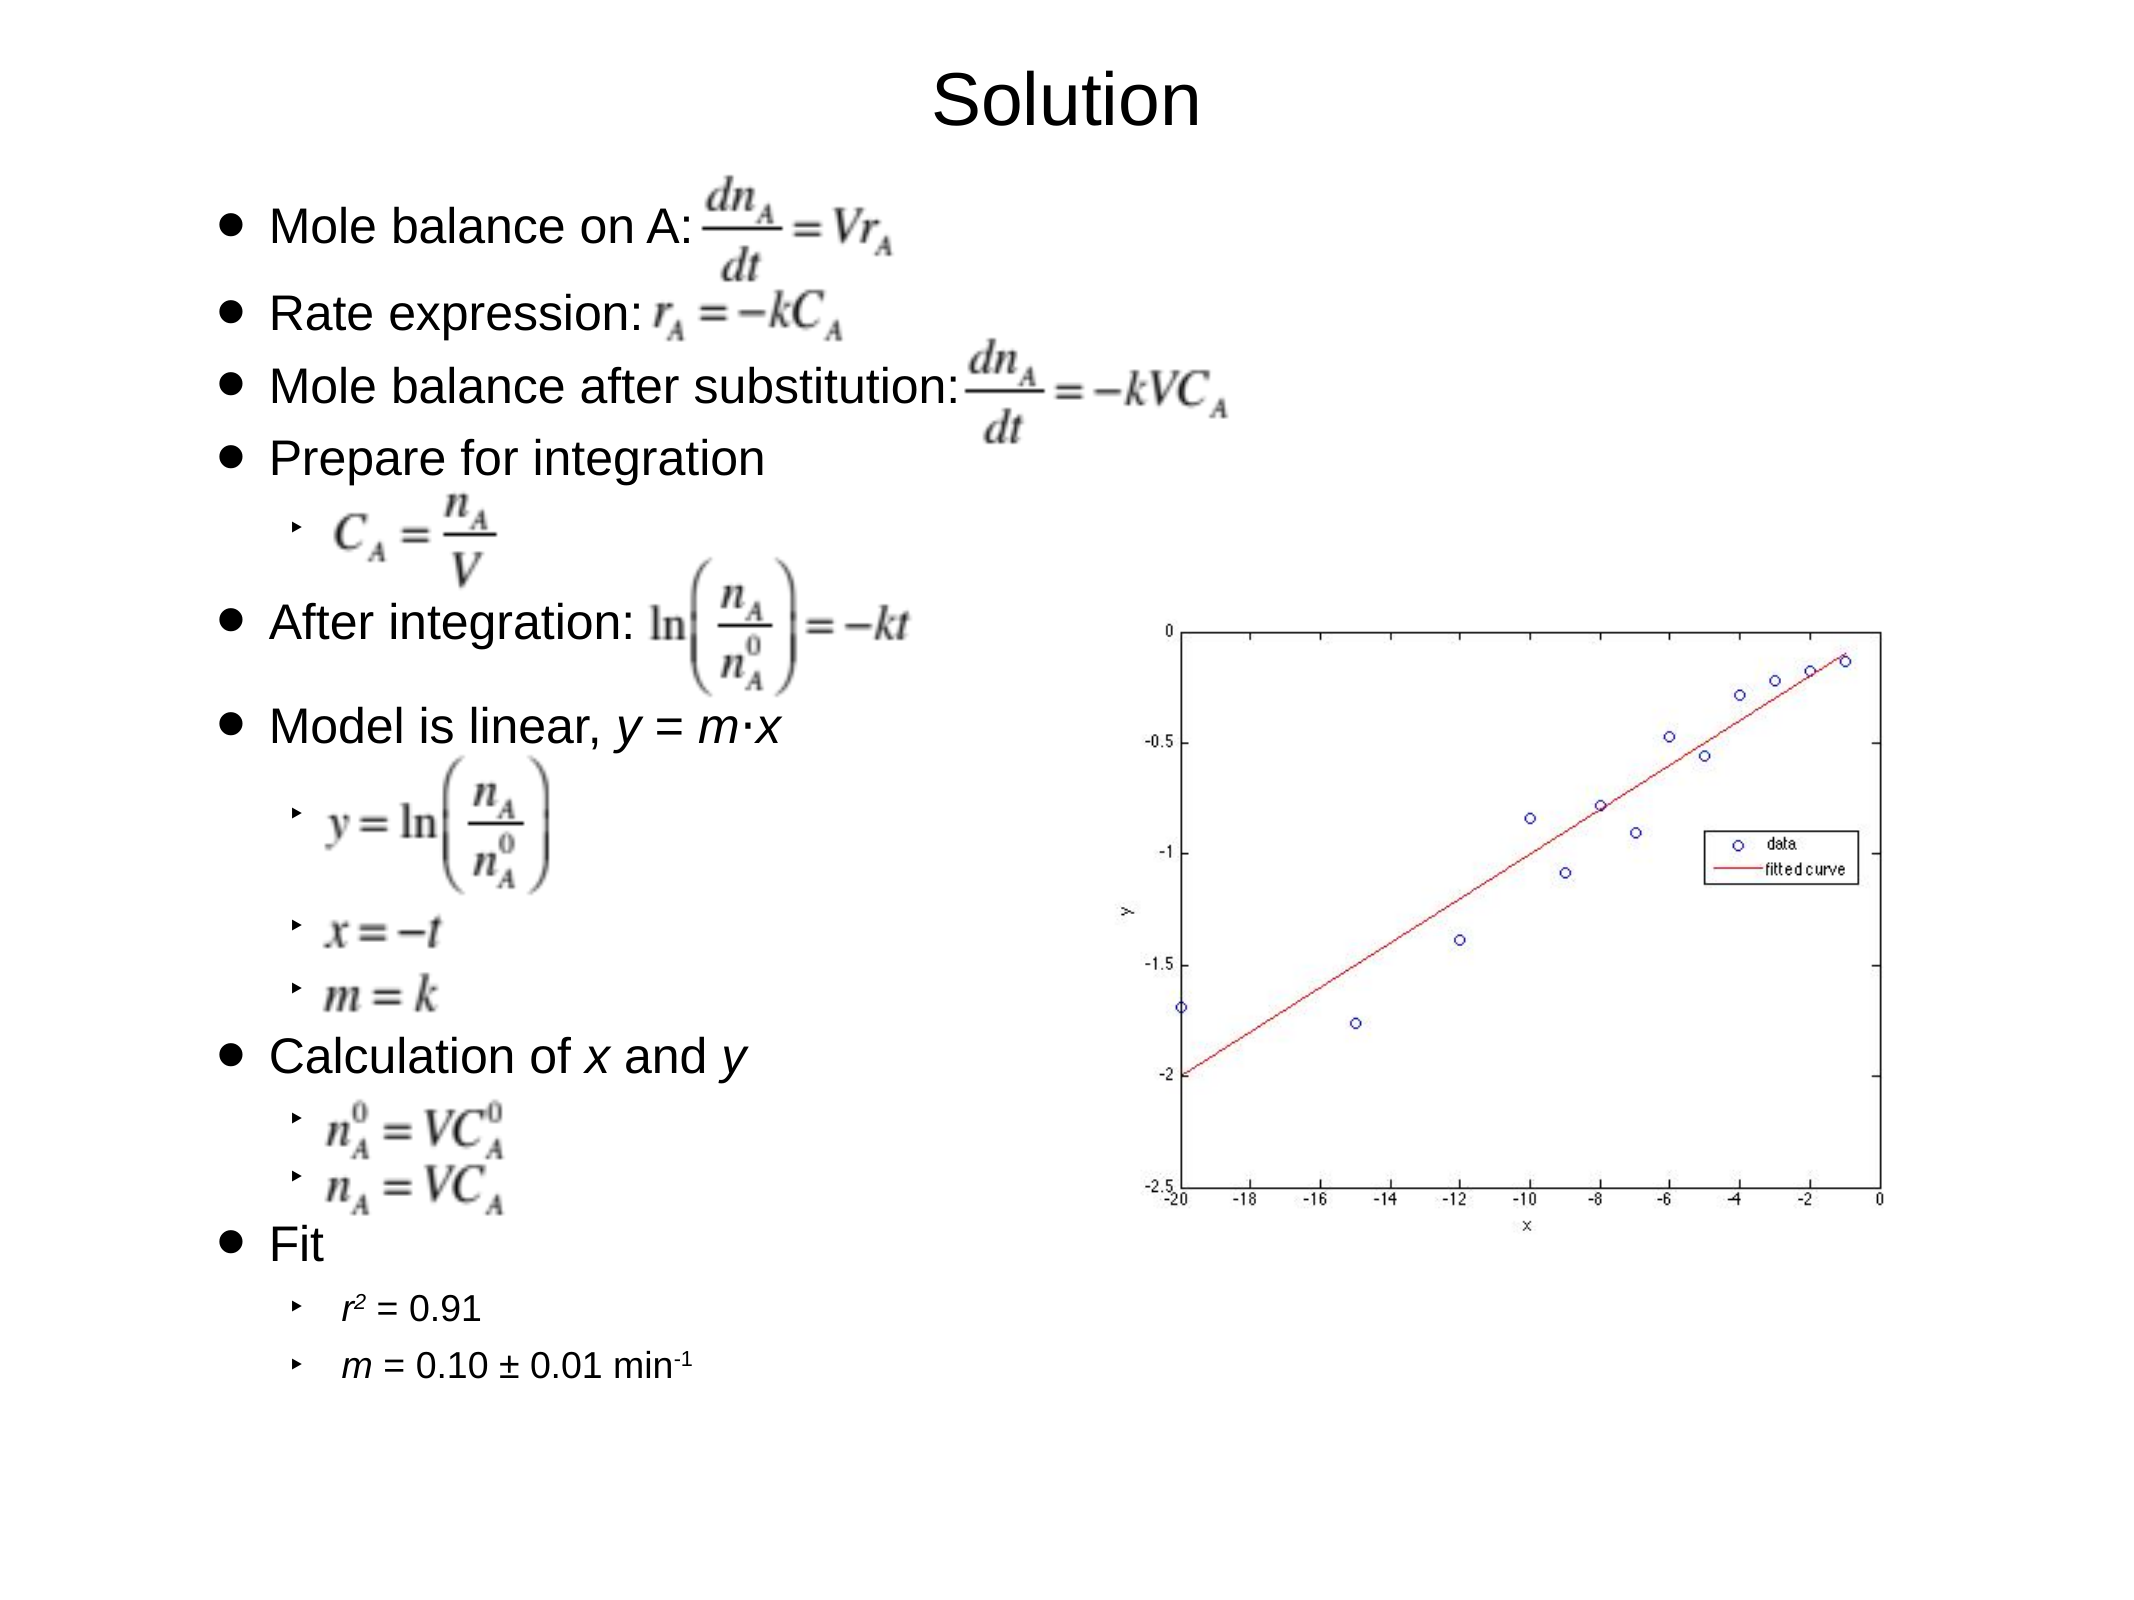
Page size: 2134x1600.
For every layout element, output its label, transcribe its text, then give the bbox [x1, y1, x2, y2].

title Solution [208, 41, 1925, 250]
picture [318, 964, 443, 1017]
picture [647, 164, 898, 346]
picture [1064, 581, 1965, 1263]
picture [643, 549, 920, 698]
picture [320, 747, 553, 896]
picture [318, 908, 451, 953]
picture [959, 326, 1232, 452]
list Mole balance on A: Rate expression: Mole balance after substitution: Prepare for integration After integration: Model is linear, y = m⋅x Calculation of x and y Fit r2 = 0.91 m = 0.10 ± 0.01 min-1 [208, 185, 1067, 1461]
picture [320, 1091, 509, 1221]
picture [328, 470, 501, 595]
